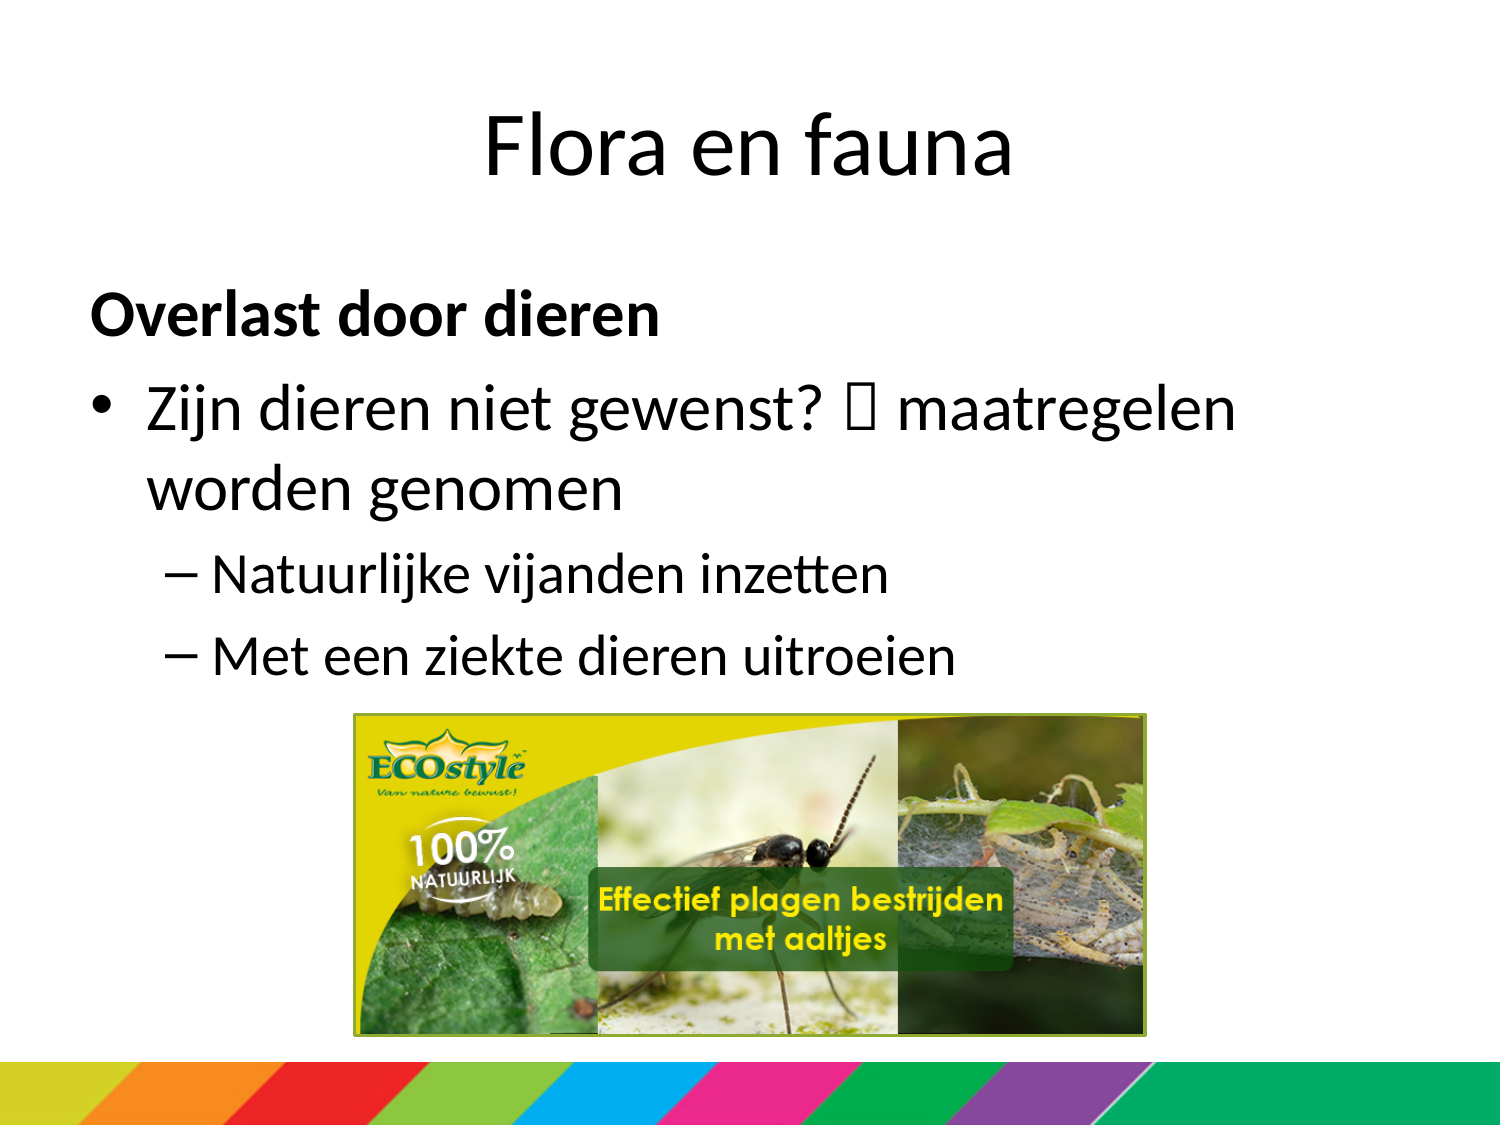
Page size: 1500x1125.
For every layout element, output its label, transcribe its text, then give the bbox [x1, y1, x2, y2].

list Overlast door dieren Zijn dieren niet gewenst?  maatregelen worden genomen Natuurlijke vijanden inzetten Met een ziekte dieren uitroeien [75, 262, 1425, 1005]
picture [656, 1062, 1500, 1125]
picture [355, 715, 1144, 1034]
title Flora en fauna [75, 45, 1425, 233]
picture [0, 1062, 574, 1125]
